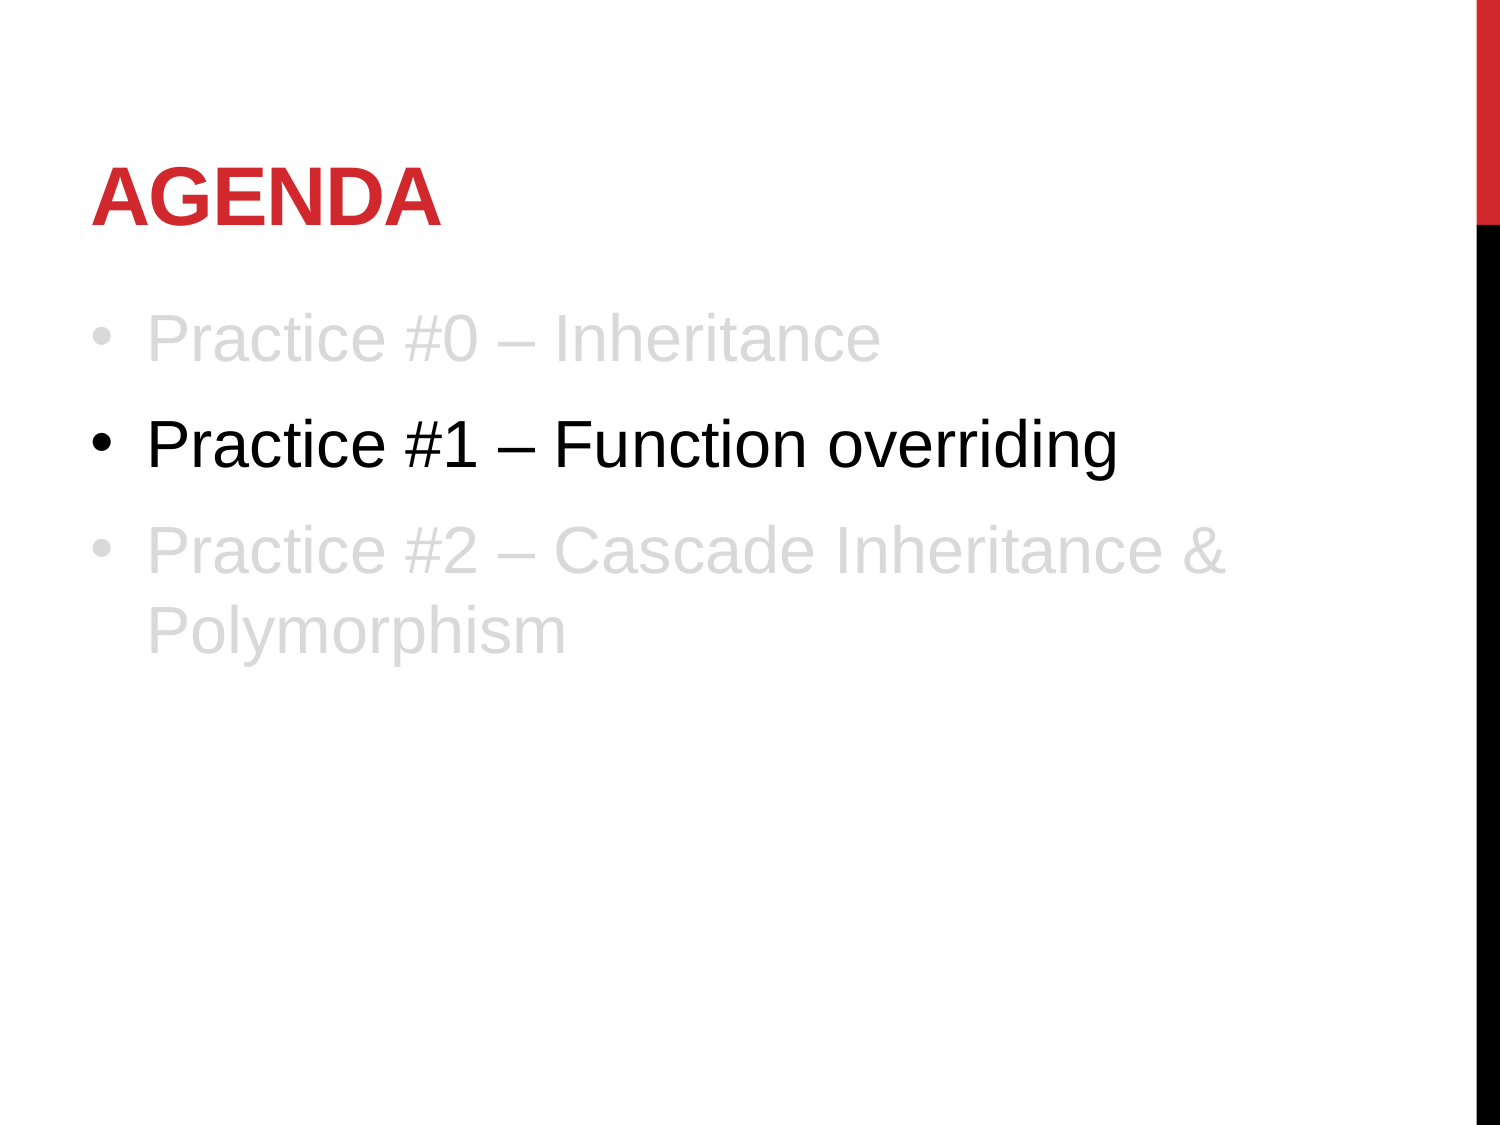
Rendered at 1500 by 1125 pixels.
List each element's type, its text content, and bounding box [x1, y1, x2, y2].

list Practice #0 – Inheritance Practice #1 – Function overriding Practice #2 – Cascade Inheritance & Polymorphism [75, 287, 1325, 1005]
title Agenda [75, 25, 1025, 250]
